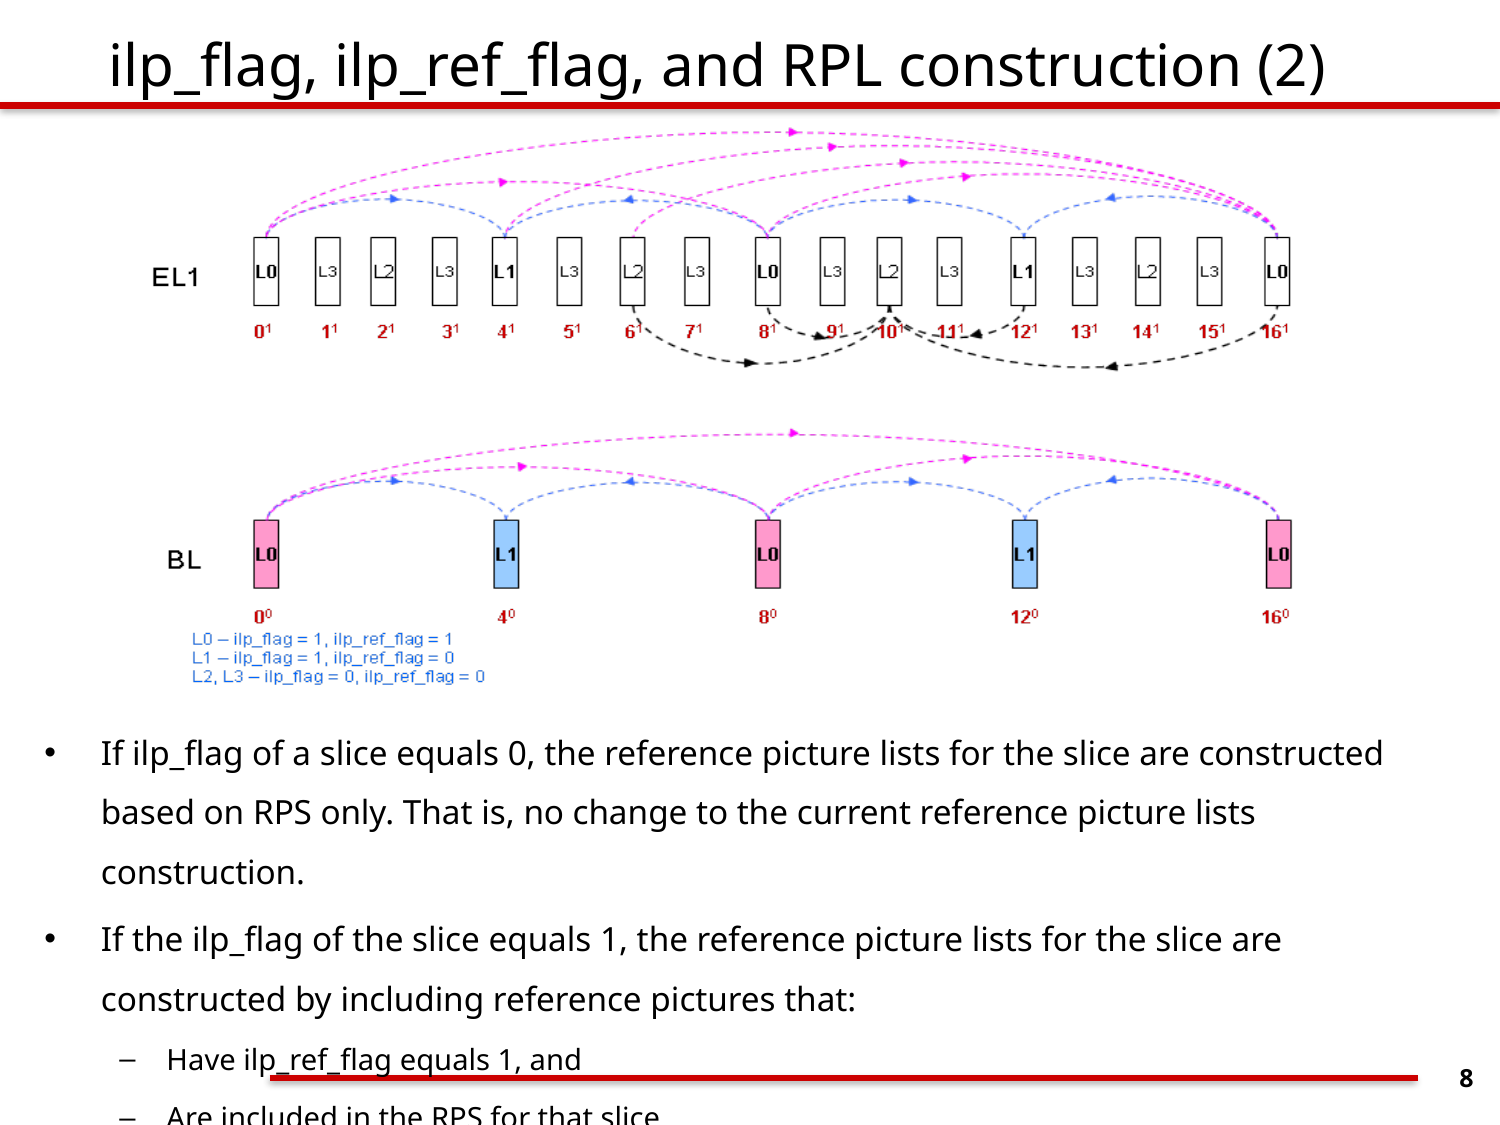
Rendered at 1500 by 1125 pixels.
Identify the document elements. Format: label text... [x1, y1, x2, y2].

slide_number 8 [1417, 1054, 1489, 1114]
list If ilp_flag of a slice equals 0, the reference picture lists for the slice are constructed based on RPS only. That is, no change to the current reference picture lists construction. If the ilp_flag of the slice equals 1, the reference picture lists for the slice are constructed by including reference pictures that: Have ilp_ref_flag equals 1, and Are included in the RPS for that slice [29, 703, 1471, 1095]
title ilp_flag, ilp_ref_flag, and RPL construction (2) [93, 32, 1500, 94]
picture [135, 125, 1306, 693]
